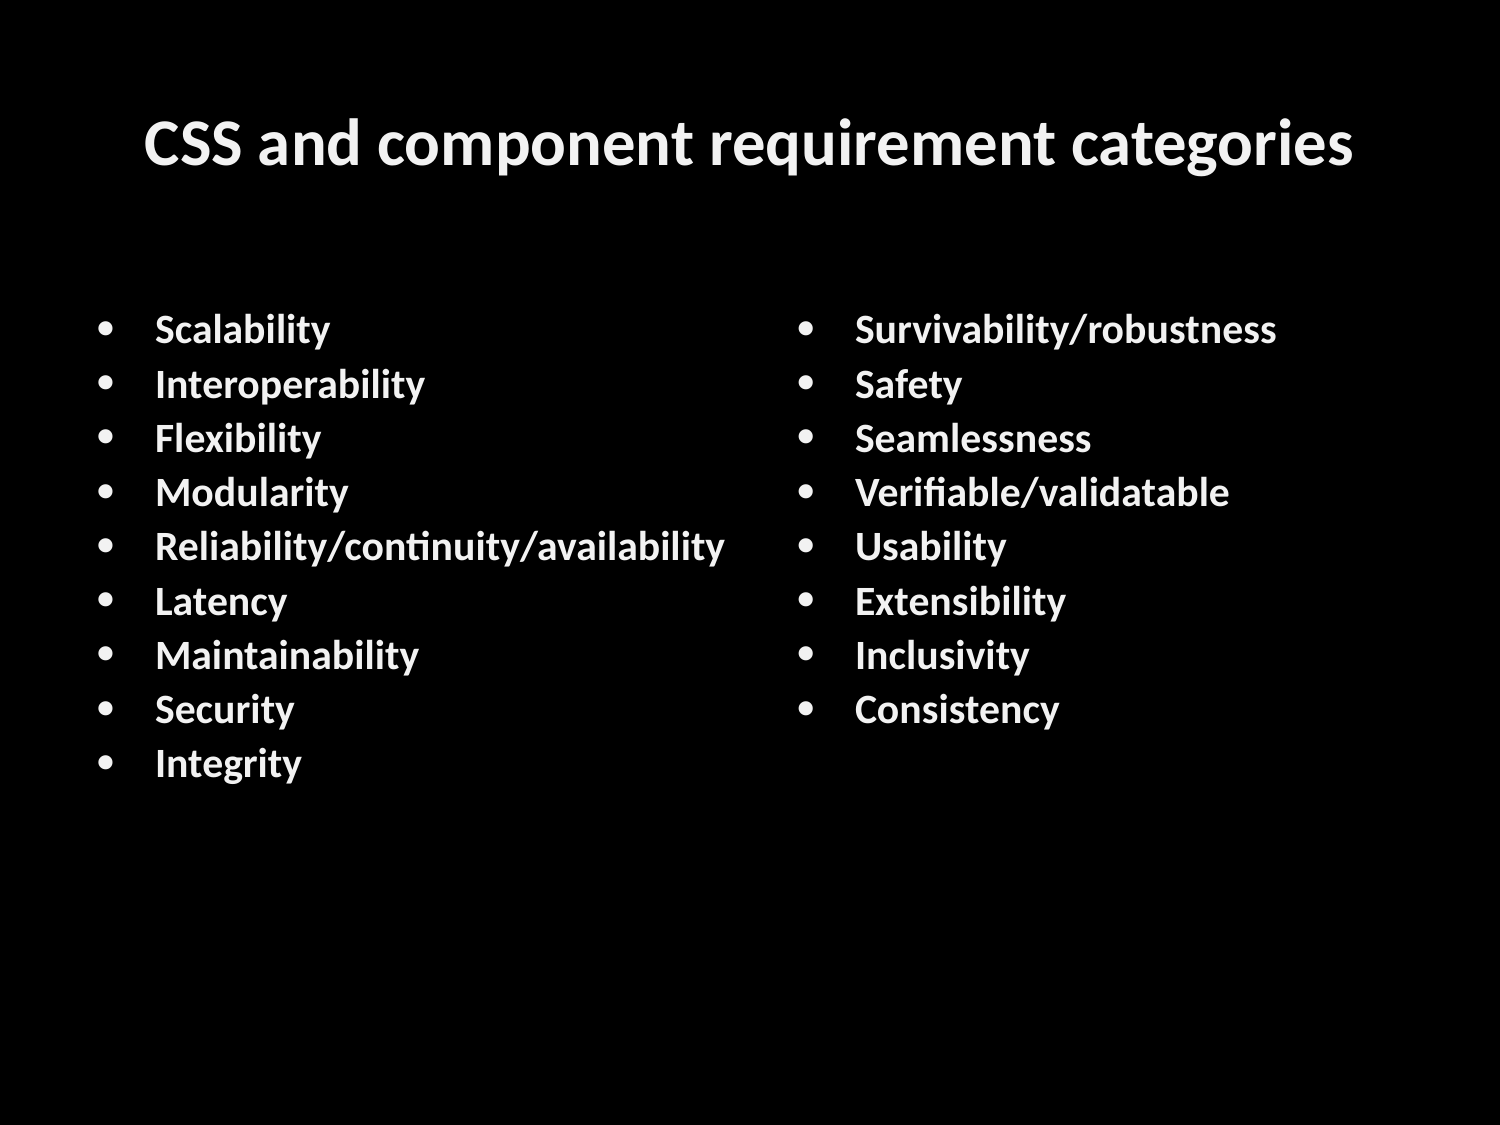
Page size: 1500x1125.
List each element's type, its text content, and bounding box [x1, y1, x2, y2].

table_header Scalability Interoperability Flexibility Modularity Reliability/continuity/availability Latency Maintainability Security Integrity [88, 313, 788, 1037]
title CSS and component requirement categories [75, 45, 1425, 233]
table_header Survivability/robustness Safety Seamlessness Verifiable/validatable Usability Extensibility Inclusivity Consistency [788, 313, 1425, 1037]
